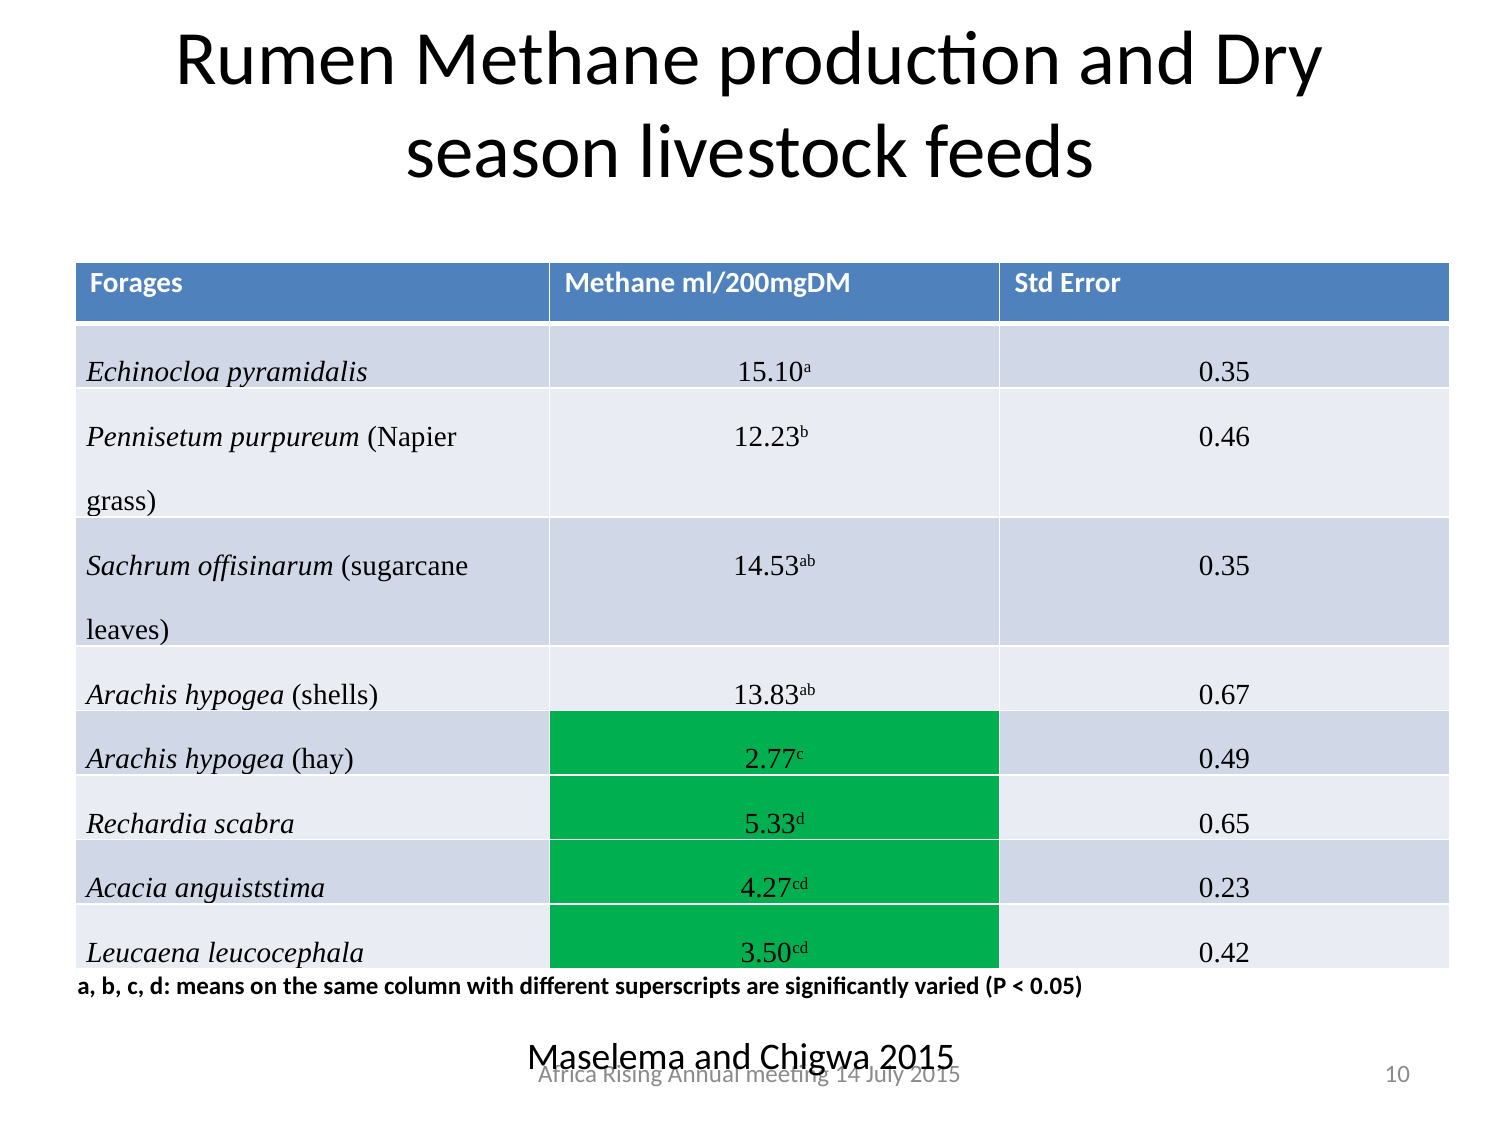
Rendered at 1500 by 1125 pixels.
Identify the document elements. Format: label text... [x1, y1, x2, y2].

table_cell 13.83ab [550, 647, 999, 710]
table_cell Echinocloa pyramidalis [76, 326, 549, 387]
table_header Forages [76, 263, 549, 321]
table_cell 0.49 [1000, 711, 1449, 774]
table_cell 0.65 [1000, 776, 1449, 839]
table_cell 14.53ab [550, 518, 999, 645]
table_cell 12.23b [550, 389, 999, 516]
table_cell Acacia anguiststima [76, 840, 549, 903]
footer Africa Rising Annual meeting 14 July 2015 [512, 1042, 988, 1103]
table_cell 0.35 [1000, 518, 1449, 645]
table_cell 5.33d [550, 776, 999, 839]
table_cell Sachrum offisinarum (sugarcane leaves) [76, 518, 549, 645]
table_cell 0.23 [1000, 840, 1449, 903]
table_cell Pennisetum purpureum (Napier grass) [76, 389, 549, 516]
table_header Methane ml/200mgDM [550, 263, 999, 321]
slide_number 10 [1074, 1042, 1425, 1103]
table_cell 0.42 [1000, 905, 1449, 962]
table_cell 0.35 [1000, 326, 1449, 387]
table_cell 0.67 [1000, 647, 1449, 710]
table_cell Leucaena leucocephala [76, 905, 549, 962]
table_cell Arachis hypogea (hay) [76, 711, 549, 774]
table_cell 0.46 [1000, 389, 1449, 516]
table_cell 4.27cd [550, 840, 999, 903]
text_box a, b, c, d: means on the same column with different superscripts are significantly varied (P < 0.05) [62, 962, 1463, 1053]
text_box Maselema and Chigwa 2015 [512, 1024, 1275, 1085]
table_cell 2.77c [550, 711, 999, 774]
table_cell 15.10a [550, 326, 999, 387]
table_header Std Error [1000, 263, 1449, 321]
table_cell 3.50cd [550, 905, 999, 962]
title Rumen Methane production and Dry season livestock feeds [75, 0, 1425, 200]
table_cell Rechardia scabra [76, 776, 549, 839]
table_cell Arachis hypogea (shells) [76, 647, 549, 710]
